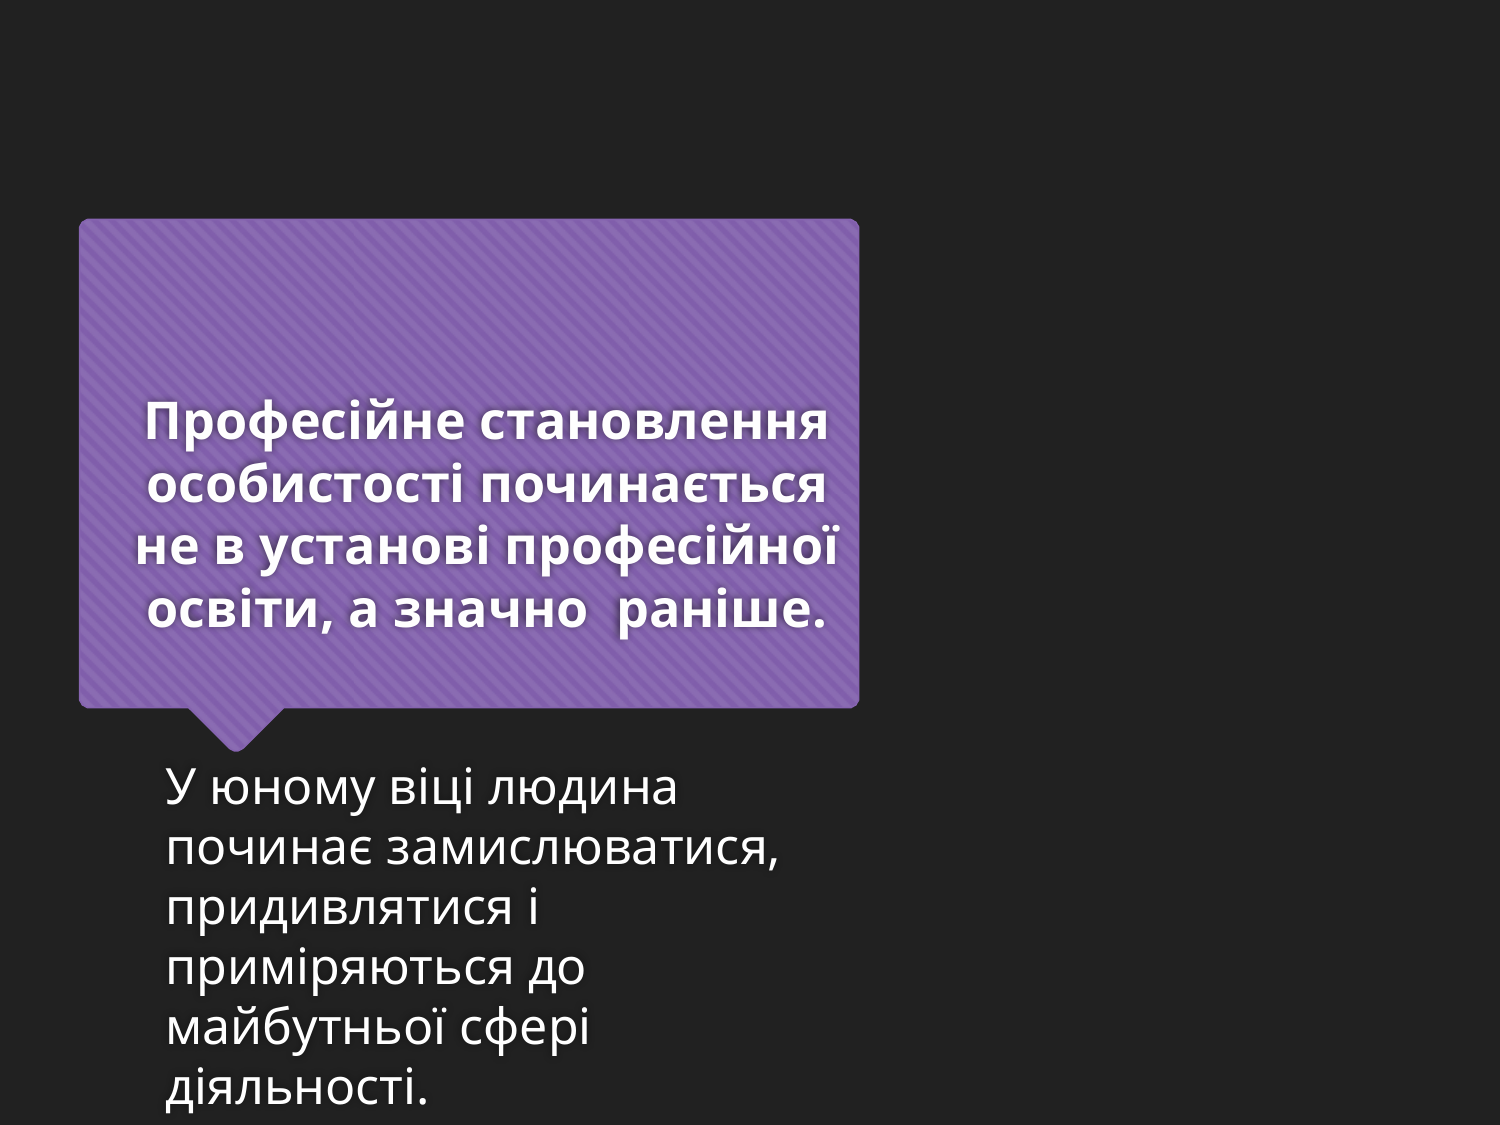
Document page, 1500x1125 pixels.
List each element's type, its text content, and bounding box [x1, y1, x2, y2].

title Професійне становлення особистості починається не в установі професійної освіти, а значно раніше. [106, 231, 868, 646]
list У юному віці людина починає замислюватися, придивлятися і приміряються до майбутньої сфері діяльності. [142, 747, 868, 1125]
